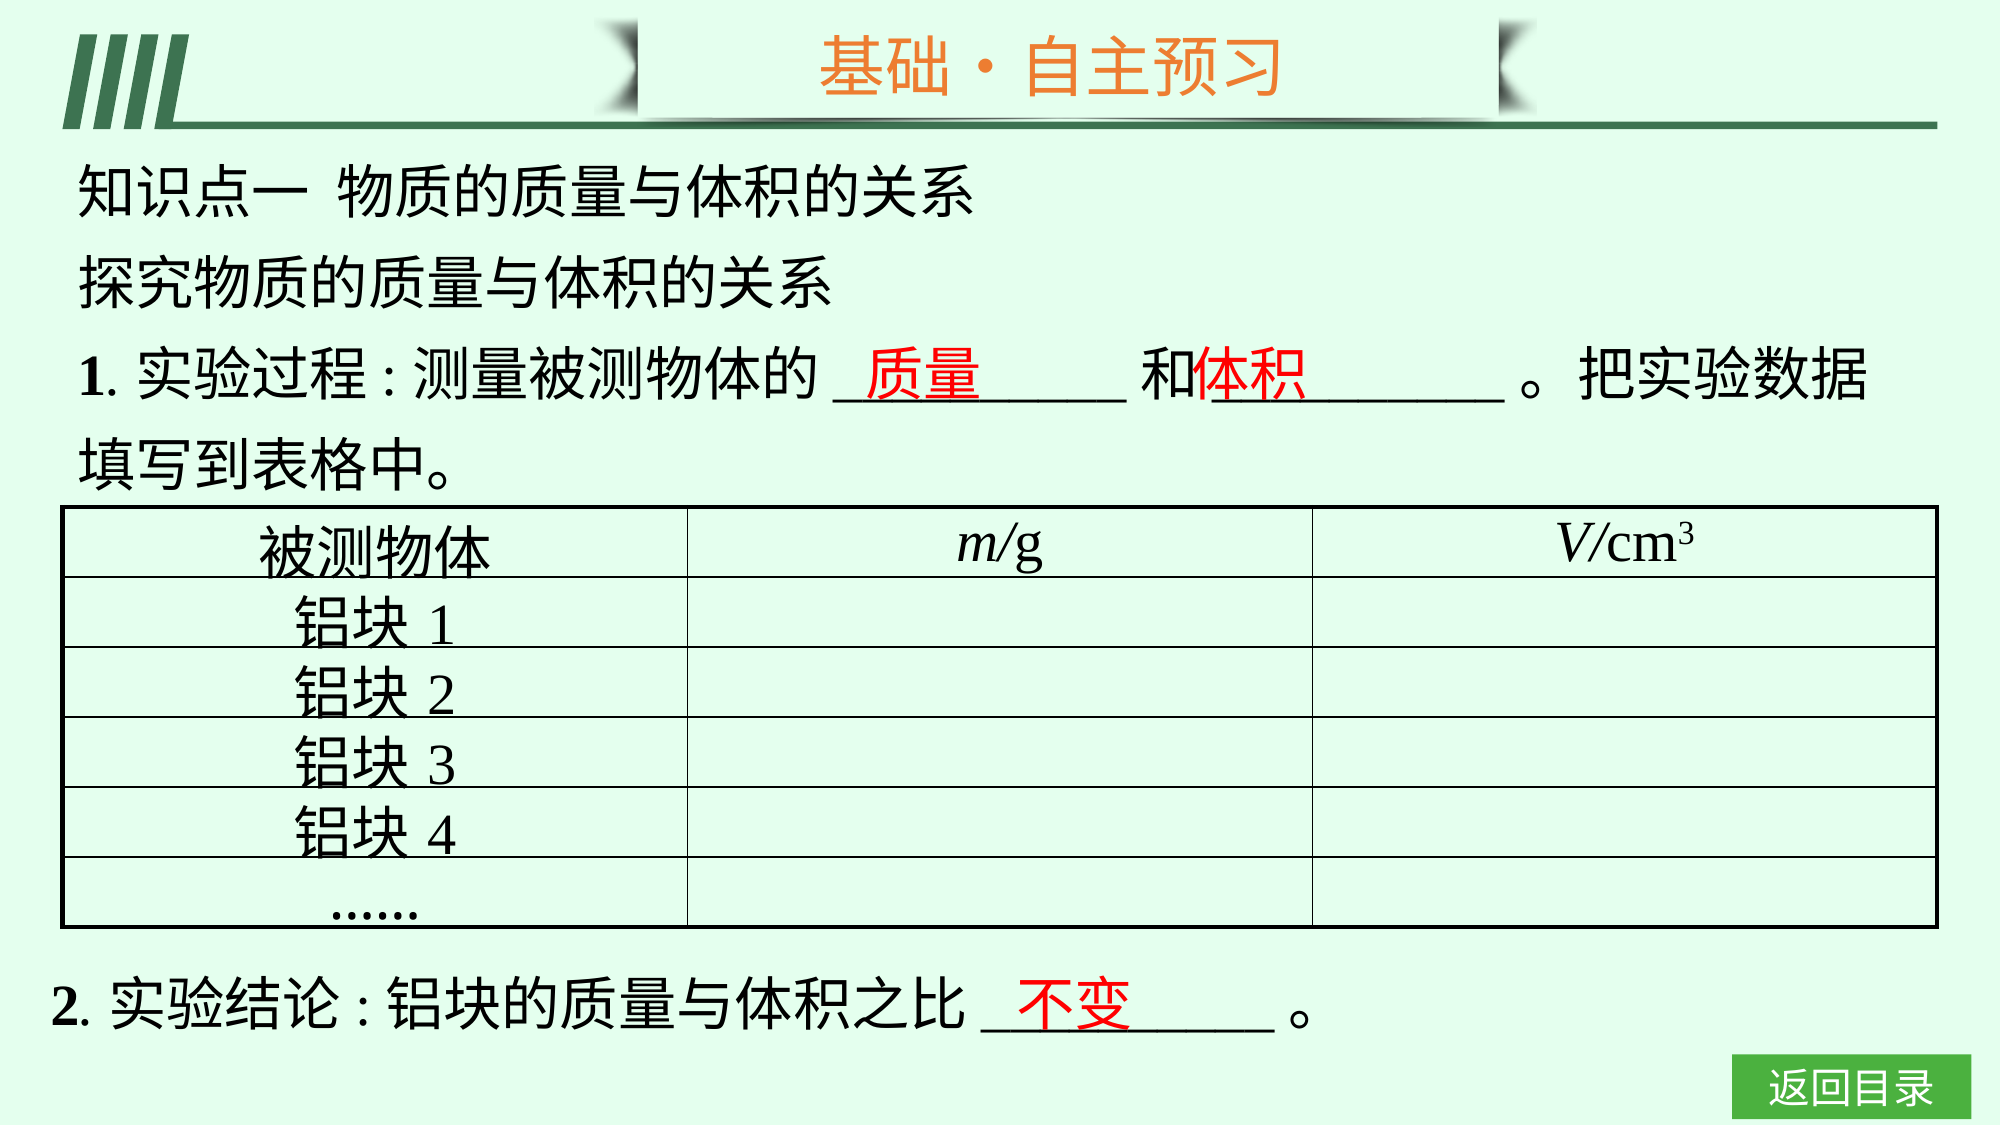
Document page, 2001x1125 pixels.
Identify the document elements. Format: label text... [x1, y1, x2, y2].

table_cell 铝块4 [65, 788, 687, 856]
table_cell [688, 788, 1312, 856]
text_box 2.实验结论:铝块的质量与体积之比__________。 [35, 938, 1001, 1045]
table_header V/cm3 [1313, 509, 1935, 576]
table_cell [1313, 788, 1935, 856]
table_cell [688, 858, 1312, 925]
text_box 体积 [1176, 308, 1336, 415]
table_cell [1313, 648, 1935, 716]
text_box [594, 16, 1537, 127]
table_header m/g [688, 509, 1312, 576]
table_cell [688, 648, 1312, 716]
table_header 被测物体 [65, 509, 687, 576]
table_cell 铝块2 [65, 648, 687, 716]
text_box 质量 [850, 308, 1010, 415]
table_cell 铝块3 [65, 718, 687, 786]
table_cell [1313, 718, 1935, 786]
table_cell [1313, 578, 1935, 646]
text_box 知识点一 物质的质量与体积的关系 探究物质的质量与体积的关系 1.实验过程:测量被测物体的__________和__________。把实验数据填写到表格中。 [62, 130, 1938, 505]
table_cell …… [65, 858, 687, 925]
text_box 不变 [1001, 938, 1161, 1045]
table_cell [688, 578, 1312, 646]
text_box 2.实验结论:铝块的质量与体积之比__________。 [1161, 938, 1388, 1045]
table_cell [688, 718, 1312, 786]
table_cell [1313, 858, 1935, 925]
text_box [62, 34, 1938, 130]
table_cell 铝块1 [65, 578, 687, 646]
